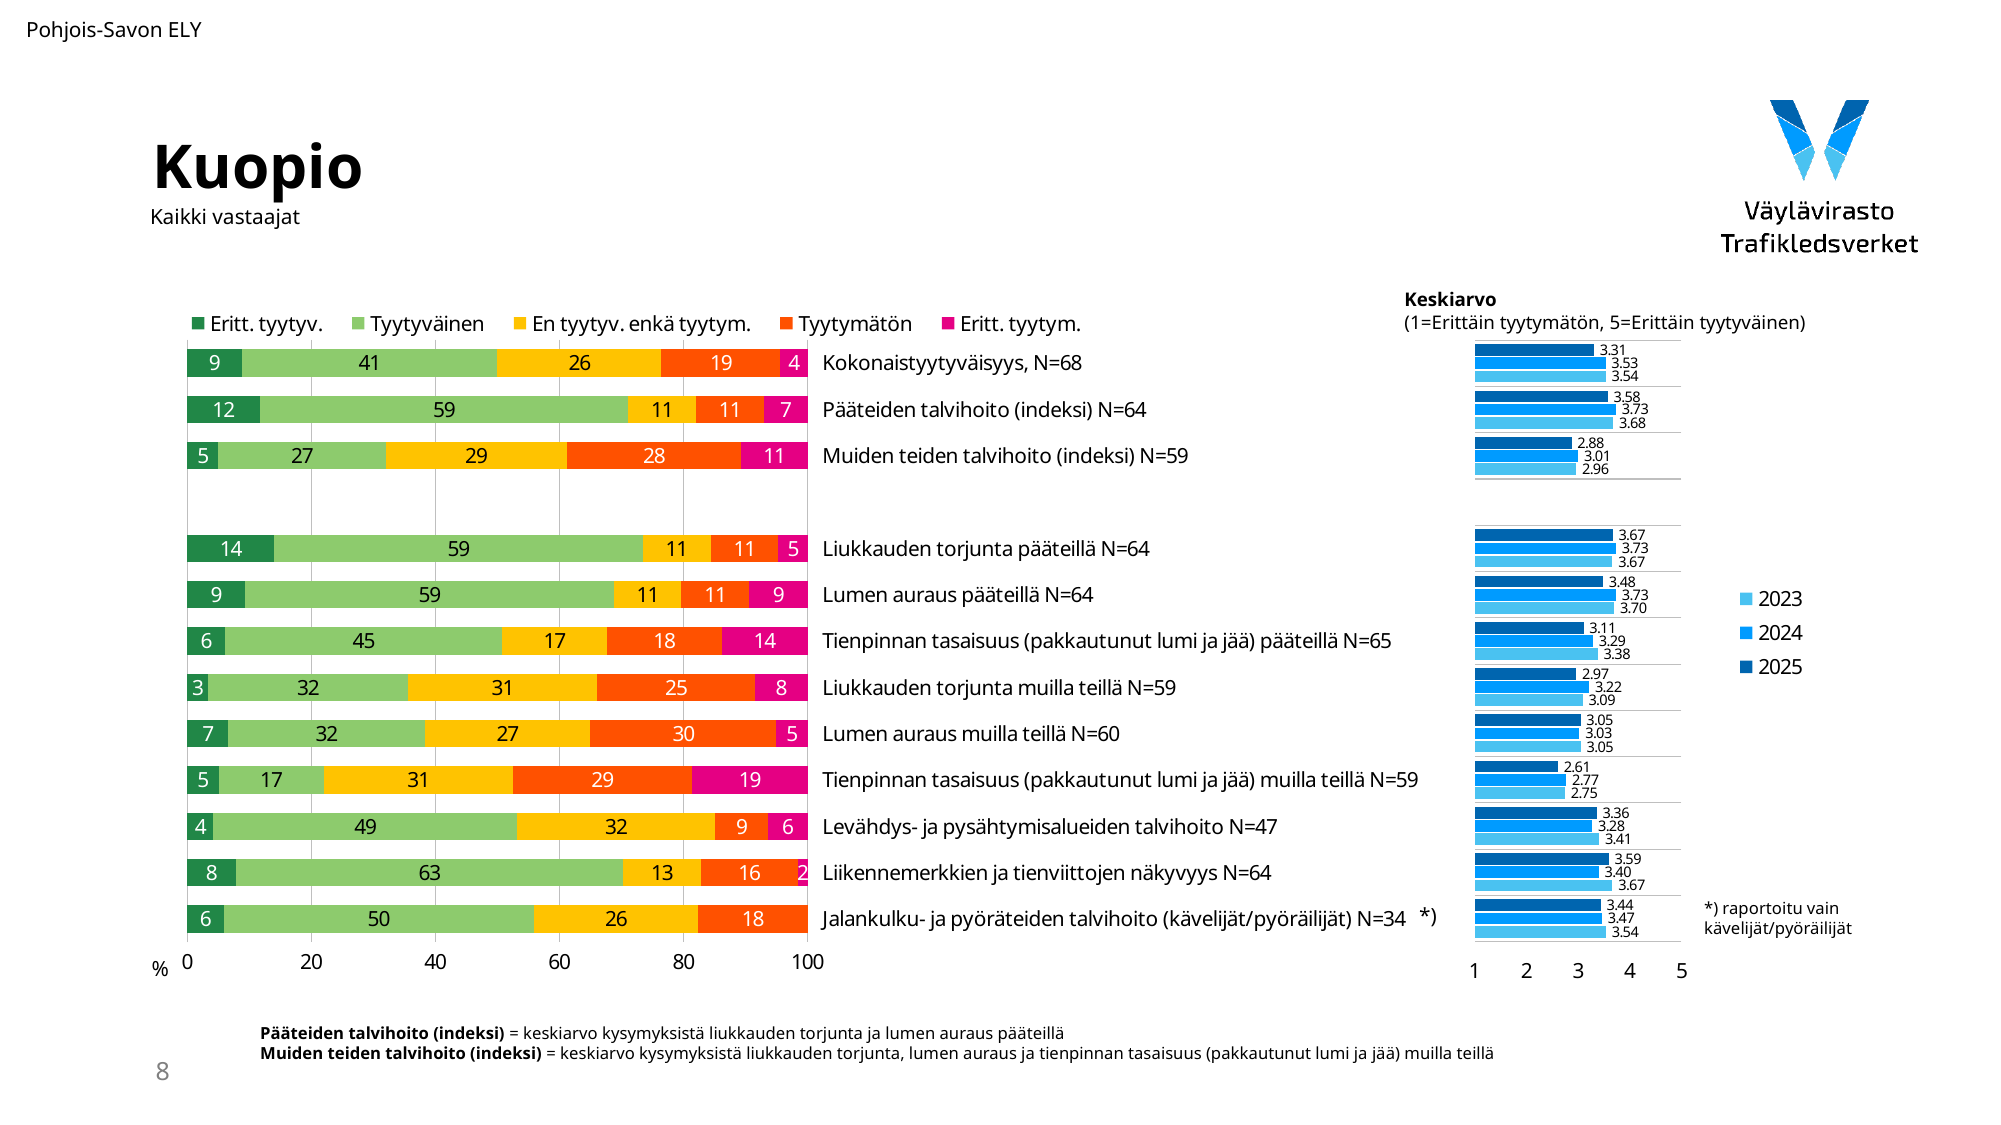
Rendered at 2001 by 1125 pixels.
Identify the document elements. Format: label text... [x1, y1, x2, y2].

text_box Keskiarvo (1=Erittäin tyytymätön, 5=Erittäin tyytyväinen) [1389, 280, 1826, 341]
title Kuopio [137, 59, 1555, 278]
text_box *) raportoitu vain kävelijät/pyöräilijät [1822, 890, 1868, 945]
footer [0, 1042, 675, 1103]
picture [1682, 62, 1958, 292]
text_box Pääteiden talvihoito (indeksi) = keskiarvo kysymyksistä liukkauden torjunta ja lumen auraus pääteillä Muiden teiden talvihoito (indeksi) = keskiarvo kysymyksistä liukkauden torjunta, lumen auraus ja tienpinnan tasaisuus (pakkautunut lumi ja jää) muilla teillä [245, 1015, 1520, 1094]
text_box Kaikki vastaajat [135, 196, 315, 237]
text_box Pohjois-Savon ELY [11, 9, 217, 50]
text_box % [136, 948, 184, 989]
chart [168, 281, 1822, 985]
